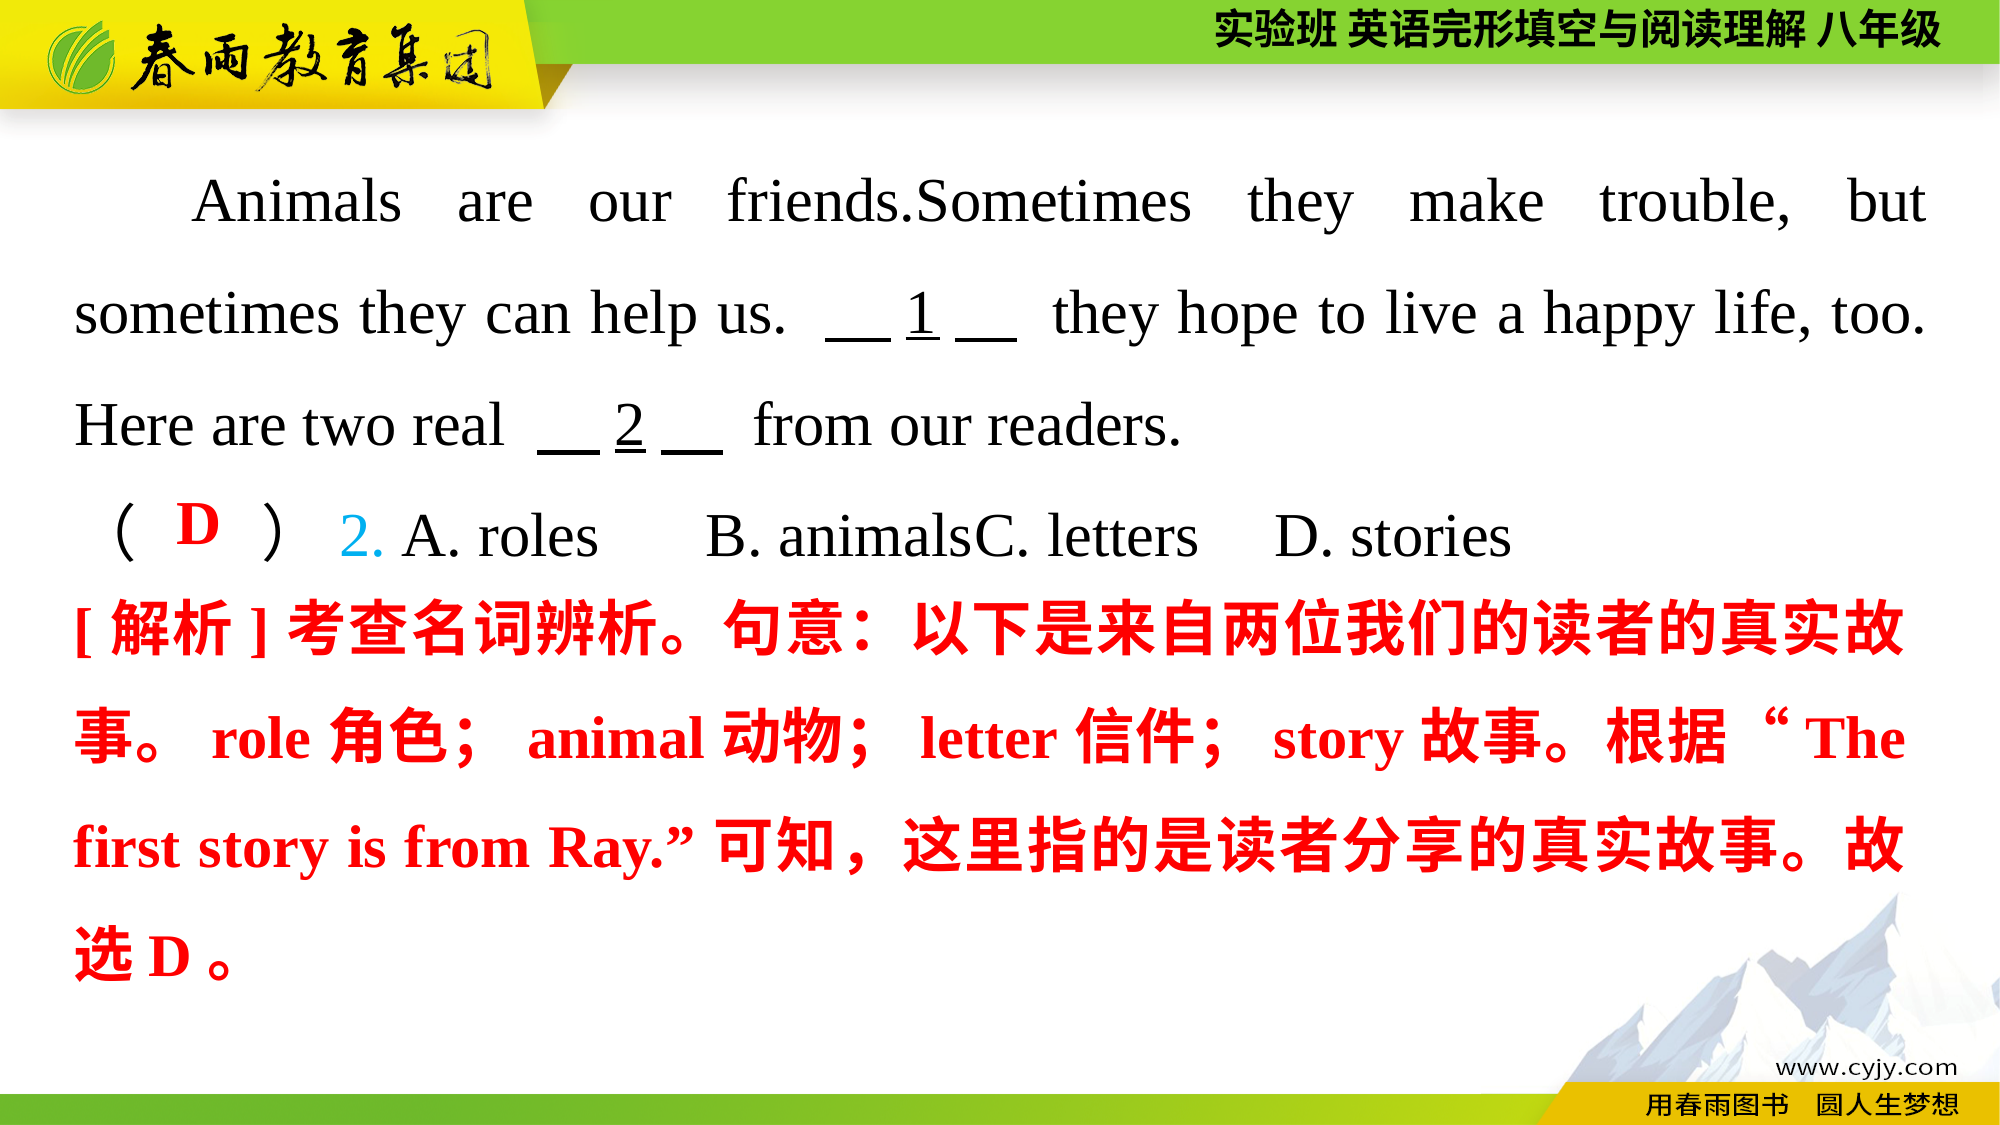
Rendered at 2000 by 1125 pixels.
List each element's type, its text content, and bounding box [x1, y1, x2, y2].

picture [0, 0, 2000, 1125]
text_box （ ）2. A. roles B. animals C. letters D. stories [59, 449, 1944, 577]
text_box [解析]考查名词辨析。句意：以下是来自两位我们的读者的真实故事。role角色；animal动物；letter信件；story故事。根据“The first story is from Ray.”可知，这里指的是读者分享的真实故事。故选D。 [59, 545, 1922, 996]
list Animals are our friends.Sometimes they make trouble, but sometimes they can help us. 1 they hope to live a happy life, too. Here are two real 2 from our readers. [59, 113, 1944, 449]
text_box D [161, 474, 237, 545]
